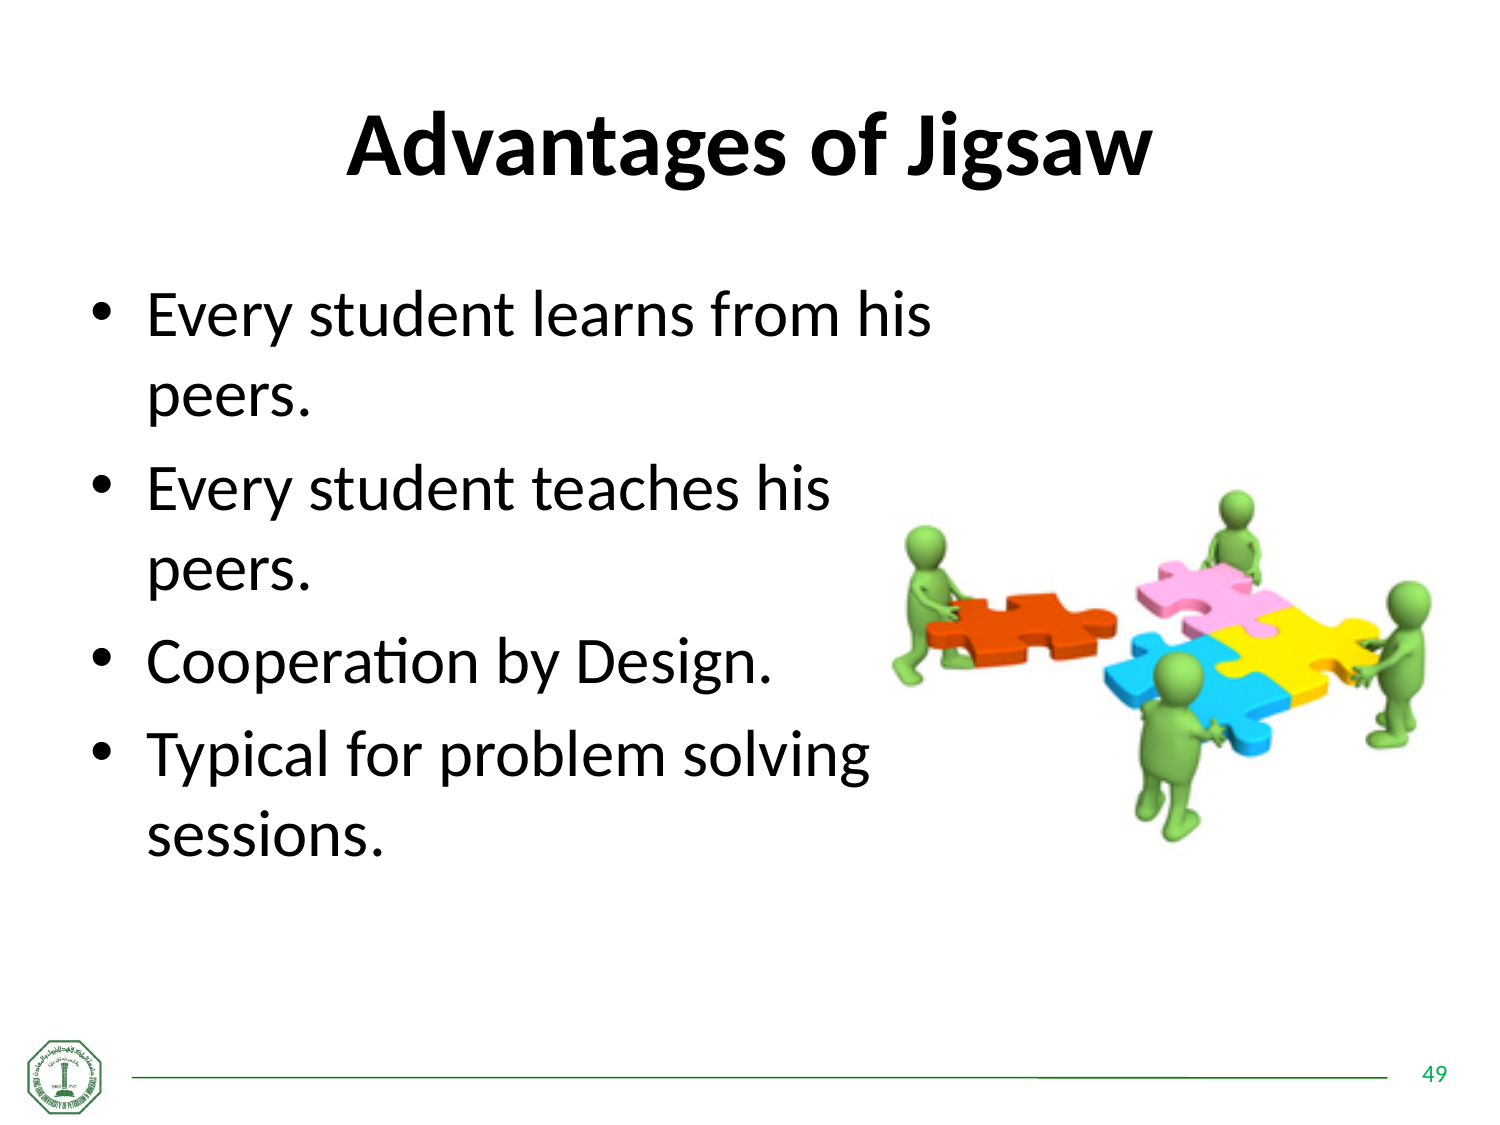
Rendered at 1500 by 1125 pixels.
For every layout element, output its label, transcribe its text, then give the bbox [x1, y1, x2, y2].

picture [25, 1038, 110, 1117]
slide_number 49 [1387, 1042, 1463, 1103]
picture [855, 412, 1488, 888]
list Every student learns from his peers. Every student teaches his peers. Cooperation by Design. Typical for problem solving sessions. [75, 262, 1013, 1005]
title Advantages of Jigsaw [75, 45, 1425, 233]
